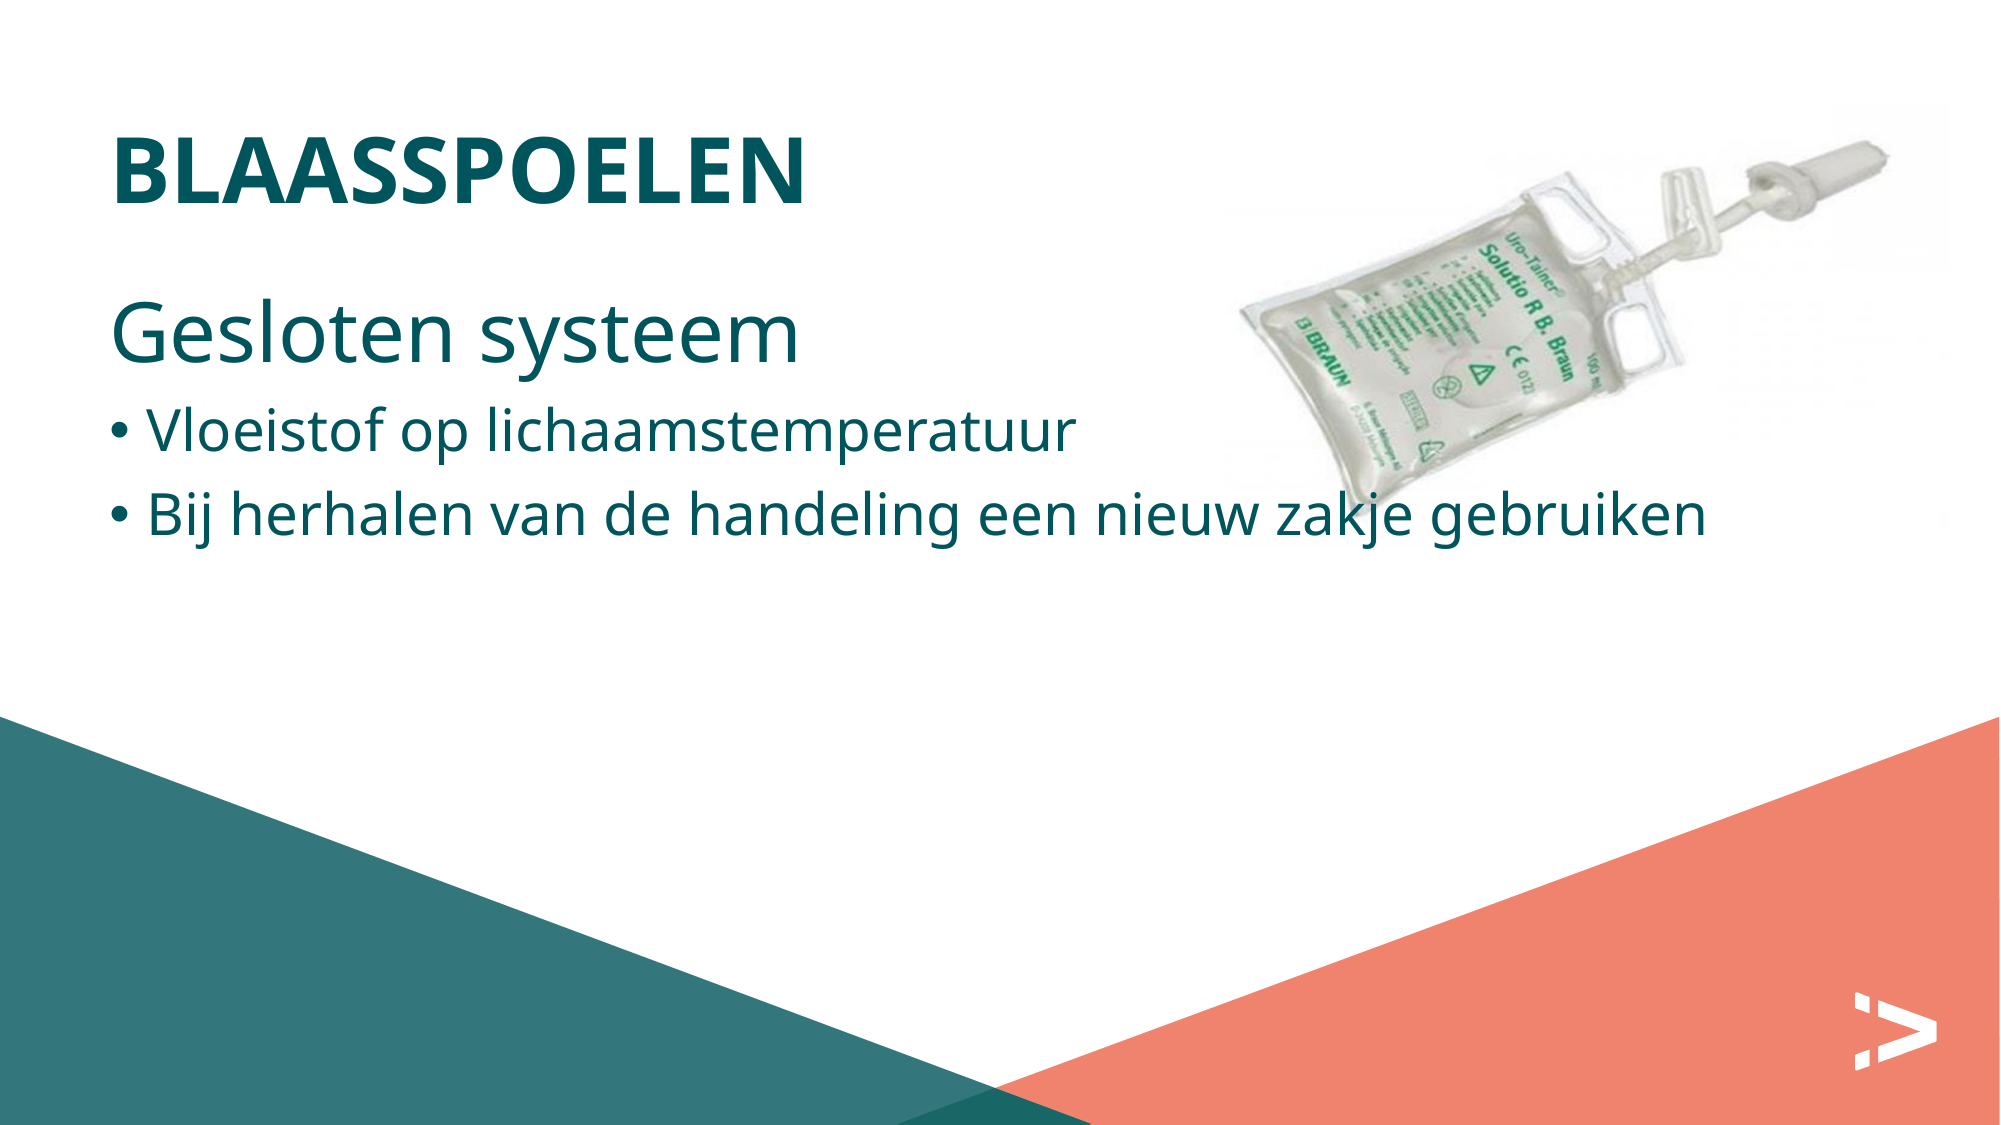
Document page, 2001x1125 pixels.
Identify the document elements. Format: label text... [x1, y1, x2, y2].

title Blaasspoelen [94, 65, 1225, 282]
list Gesloten systeem Vloeistof op lichaamstemperatuur Bij herhalen van de handeling een nieuw zakje gebruiken [94, 282, 1820, 791]
picture [0, 0, 2000, 1125]
